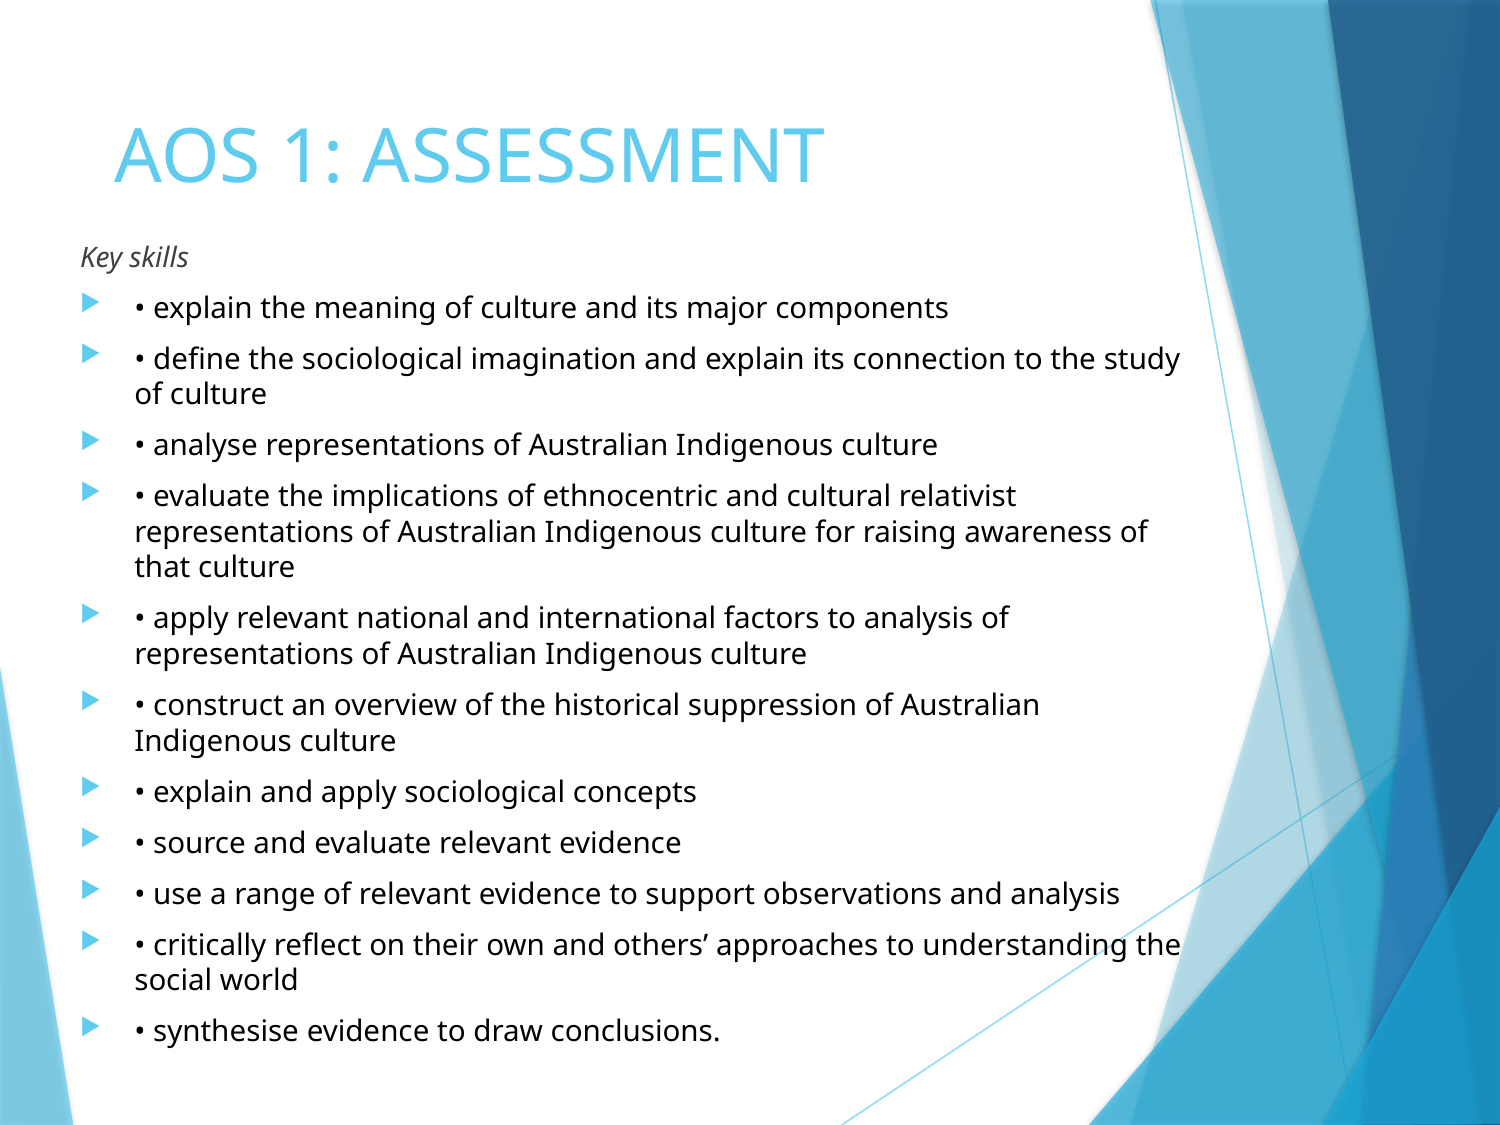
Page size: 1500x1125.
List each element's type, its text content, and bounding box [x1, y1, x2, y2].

title AOS 1: ASSESSMENT [99, 99, 1142, 231]
list Key skills • explain the meaning of culture and its major components • define the sociological imagination and explain its connection to the study of culture • analyse representations of Australian Indigenous culture • evaluate the implications of ethnocentric and cultural relativist representations of Australian Indigenous culture for raising awareness of that culture • apply relevant national and international factors to analysis of representations of Australian Indigenous culture • construct an overview of the historical suppression of Australian Indigenous culture • explain and apply sociological concepts • source and evaluate relevant evidence • use a range of relevant evidence to support observations and analysis • critically reflect on their own and others’ approaches to understanding the social world • synthesise evidence to draw conclusions. [64, 231, 1199, 1059]
